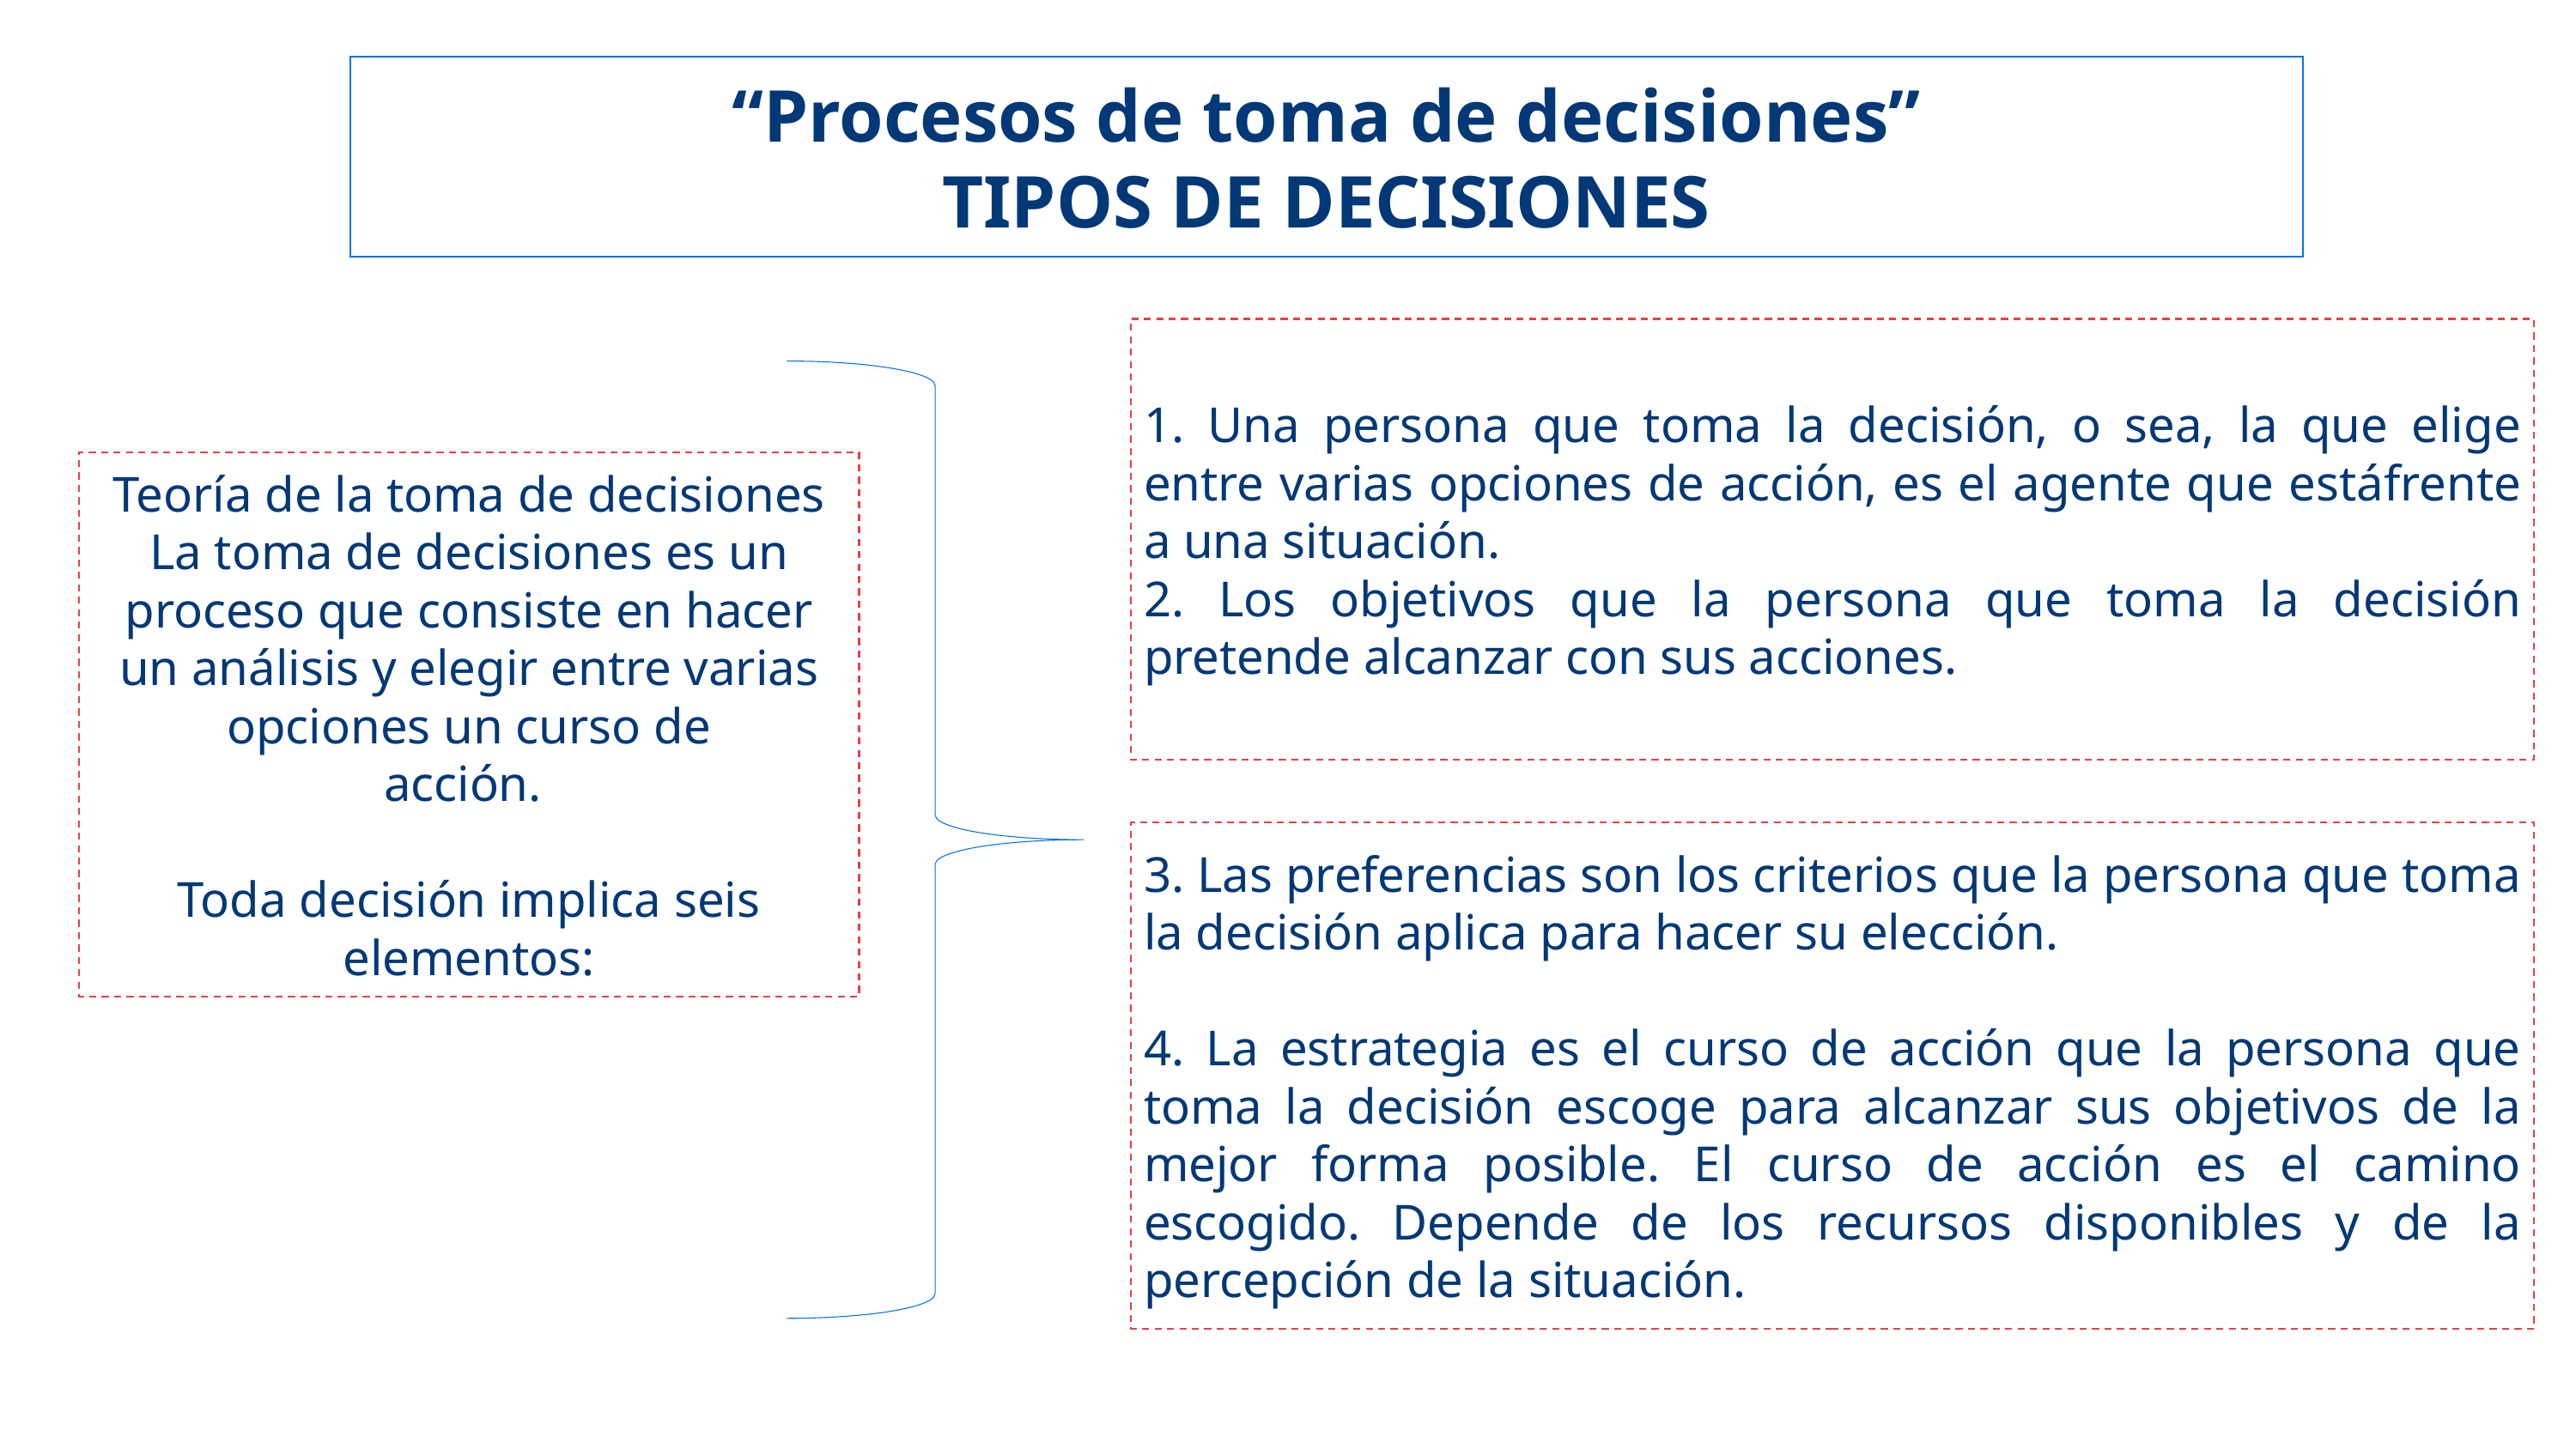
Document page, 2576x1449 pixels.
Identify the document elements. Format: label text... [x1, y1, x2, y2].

text_box 1. Una persona que toma la decisión, o sea, la que elige entre varias opciones de acción, es el agente que estáfrente a una situación. 2. Los objetivos que la persona que toma la decisión pretende alcanzar con sus acciones. [1131, 318, 2535, 760]
text_box [787, 361, 1084, 1319]
text_box “Procesos de toma de decisiones” TIPOS DE DECISIONES [349, 56, 2303, 257]
text_box Teoría de la toma de decisiones La toma de decisiones es un proceso que consiste en hacer un análisis y elegir entre varias opciones un curso de acción. Toda decisión implica seis elementos: [79, 452, 787, 997]
text_box 3. Las preferencias son los criterios que la persona que toma la decisión aplica para hacer su elección. 4. La estrategia es el curso de acción que la persona que toma la decisión escoge para alcanzar sus objetivos de la mejor forma posible. El curso de acción es el camino escogido. Depende de los recursos disponibles y de la percepción de la situación. [1131, 822, 2535, 1329]
